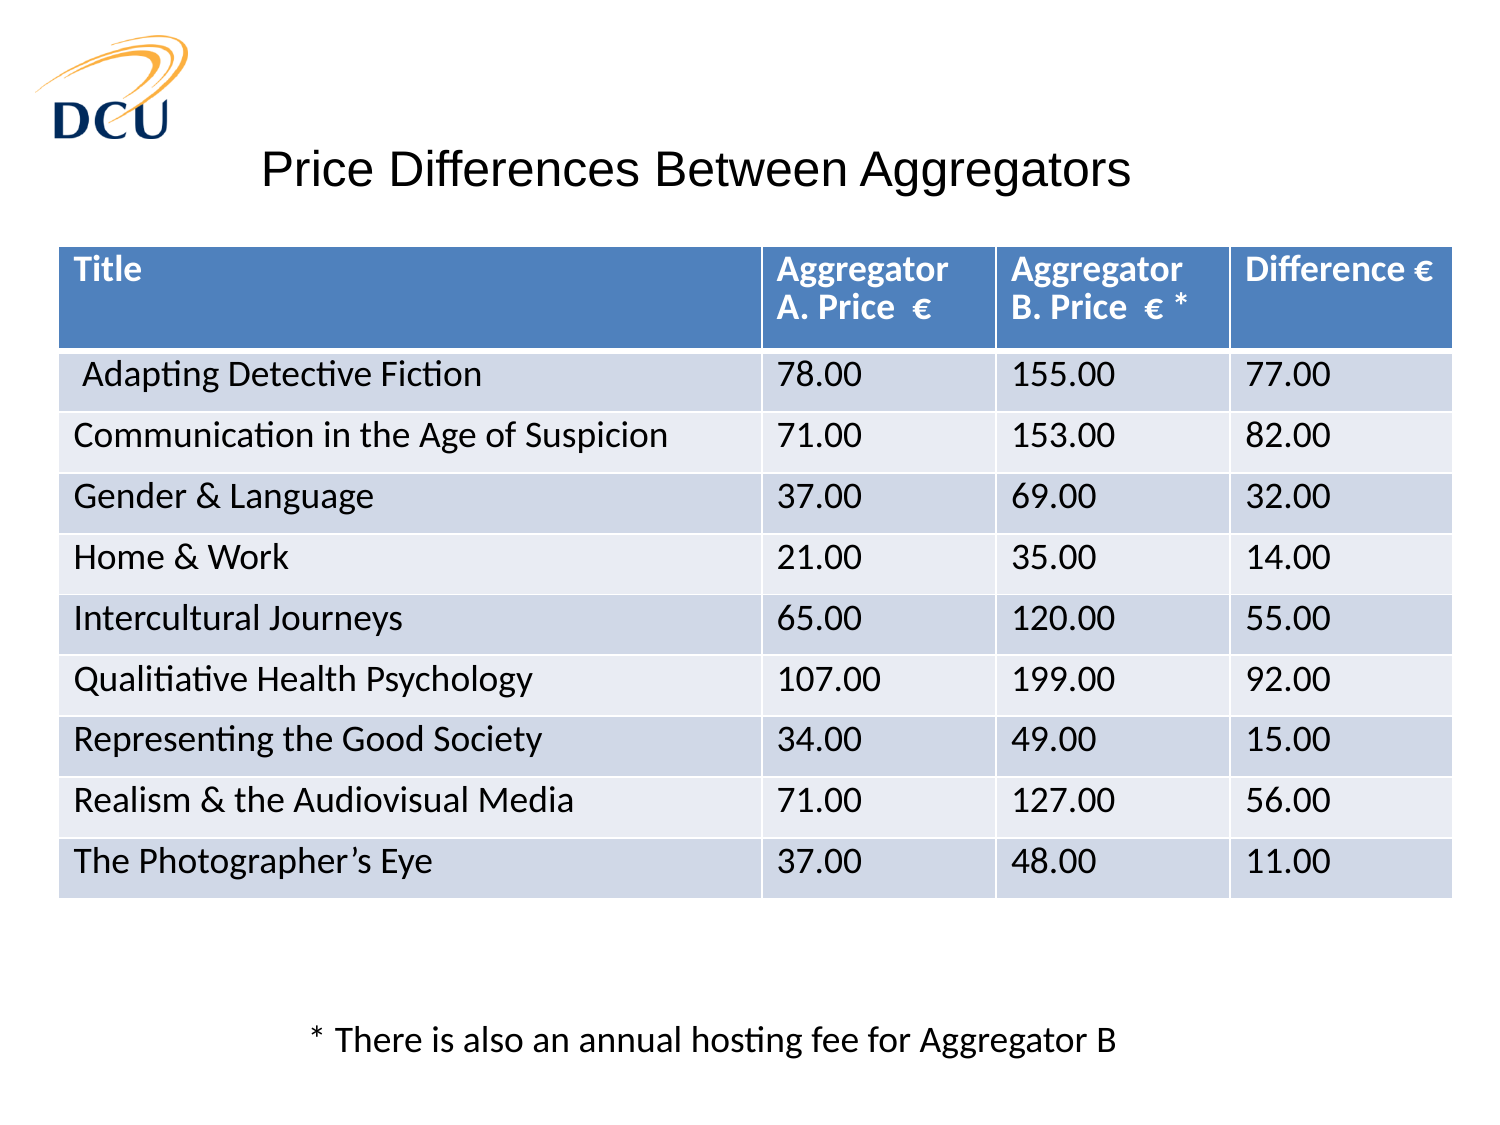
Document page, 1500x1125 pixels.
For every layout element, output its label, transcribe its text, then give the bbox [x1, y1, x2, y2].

table_cell 155.00 [997, 354, 1229, 411]
table_cell 153.00 [997, 413, 1229, 472]
table_cell 69.00 [997, 474, 1229, 533]
table_cell 14.00 [1231, 535, 1452, 594]
table_cell 65.00 [763, 595, 995, 654]
table_cell 71.00 [763, 778, 995, 837]
table_cell 92.00 [1231, 656, 1452, 715]
table_header Title [59, 247, 761, 348]
table_cell 34.00 [763, 717, 995, 776]
table_cell 55.00 [1231, 595, 1452, 654]
table_cell The Photographer’s Eye [59, 839, 761, 898]
table_cell 107.00 [763, 656, 995, 715]
table_cell Adapting Detective Fiction [59, 354, 761, 411]
table_header Aggregator A. Price € [763, 247, 995, 348]
table_cell 37.00 [763, 474, 995, 533]
picture [34, 34, 188, 139]
table_cell 15.00 [1231, 717, 1452, 776]
table_cell Realism & the Audiovisual Media [59, 778, 761, 837]
table_header Aggregator B. Price € * [997, 247, 1229, 348]
table_cell Intercultural Journeys [59, 595, 761, 654]
table_header Difference € [1231, 247, 1452, 348]
table_cell 127.00 [997, 778, 1229, 837]
table_cell 32.00 [1231, 474, 1452, 533]
table_cell 199.00 [997, 656, 1229, 715]
table_cell 35.00 [997, 535, 1229, 594]
table_cell Representing the Good Society [59, 717, 761, 776]
table_cell 77.00 [1231, 354, 1452, 411]
table_cell 37.00 [763, 839, 995, 898]
table_cell 49.00 [997, 717, 1229, 776]
table_cell Home & Work [59, 535, 761, 594]
table_cell Gender & Language [59, 474, 761, 533]
table_cell 82.00 [1231, 413, 1452, 472]
table_cell 56.00 [1231, 778, 1452, 837]
text_box * There is also an annual hosting fee for Aggregator B [292, 1007, 1243, 1068]
table_cell 21.00 [763, 535, 995, 594]
table_cell 71.00 [763, 413, 995, 472]
table_cell Qualitiative Health Psychology [59, 656, 761, 715]
table_cell Communication in the Age of Suspicion [59, 413, 761, 472]
table_cell 11.00 [1231, 839, 1452, 898]
table_cell 78.00 [763, 354, 995, 411]
table_cell 120.00 [997, 595, 1229, 654]
table_cell 48.00 [997, 839, 1229, 898]
text_box Price Differences Between Aggregators [246, 128, 1219, 204]
